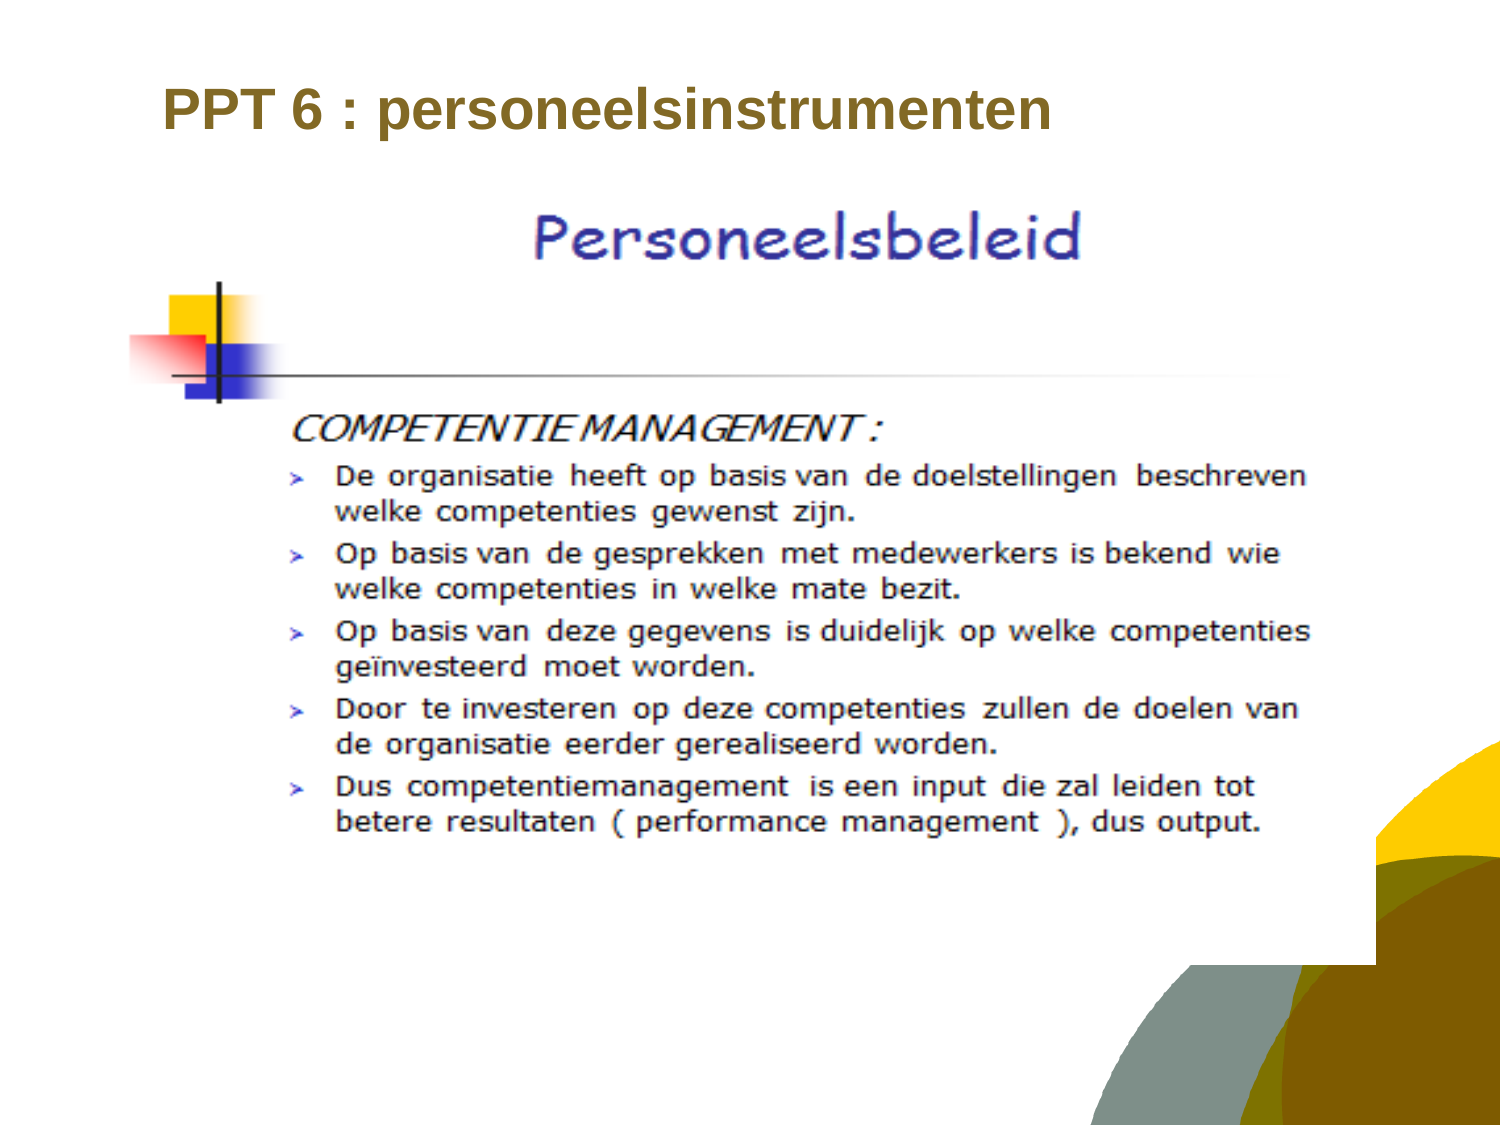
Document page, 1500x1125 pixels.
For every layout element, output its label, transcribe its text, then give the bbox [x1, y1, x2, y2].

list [111, 167, 1377, 965]
title PPT 6 : personeelsinstrumenten [147, 54, 1414, 149]
picture [66, 727, 1500, 1125]
